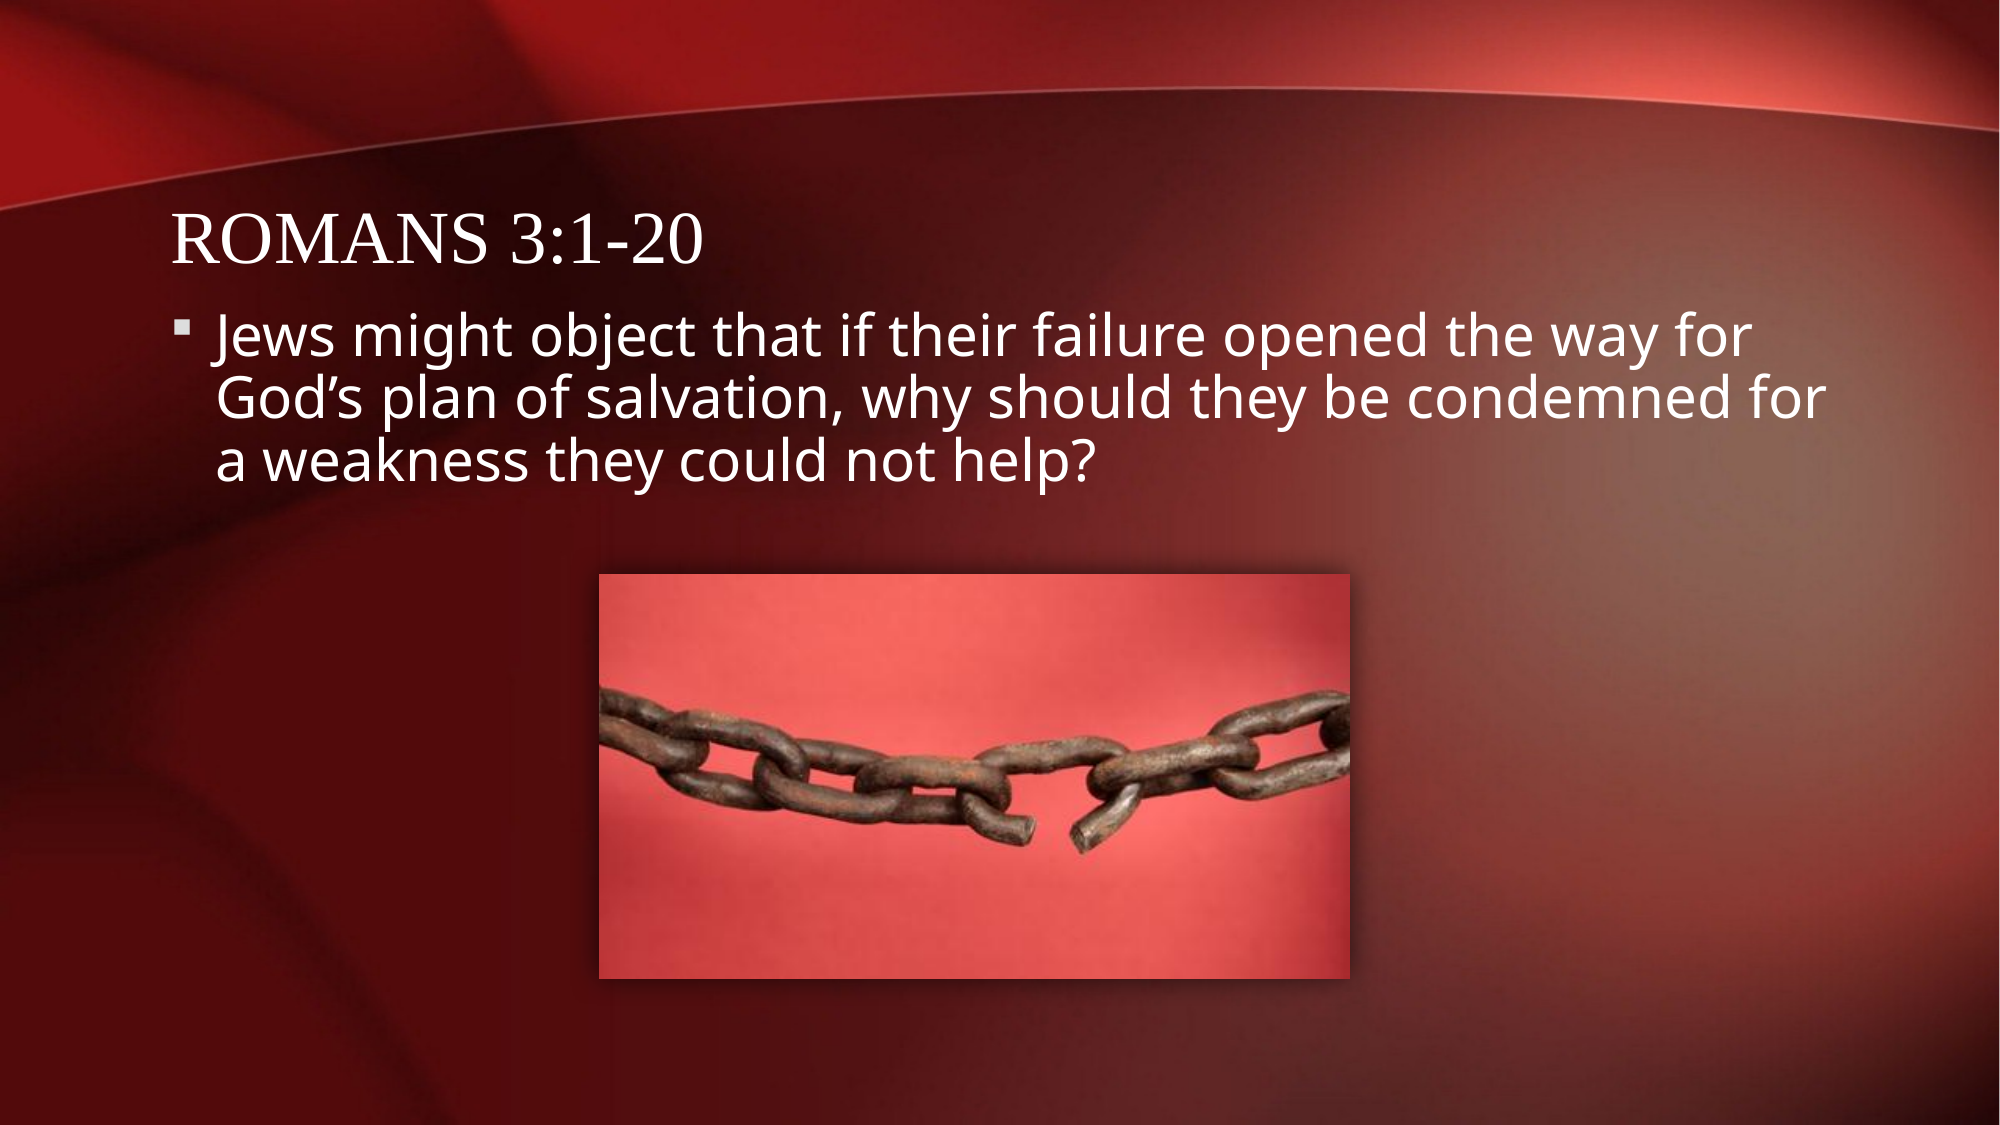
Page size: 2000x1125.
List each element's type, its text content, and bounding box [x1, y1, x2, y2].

picture [0, 0, 2000, 1125]
title Romans 3:1-20 [149, 87, 1850, 288]
list Jews might object that if their failure opened the way for God’s plan of salvation, why should they be condemned for a weakness they could not help? [149, 295, 1850, 1030]
